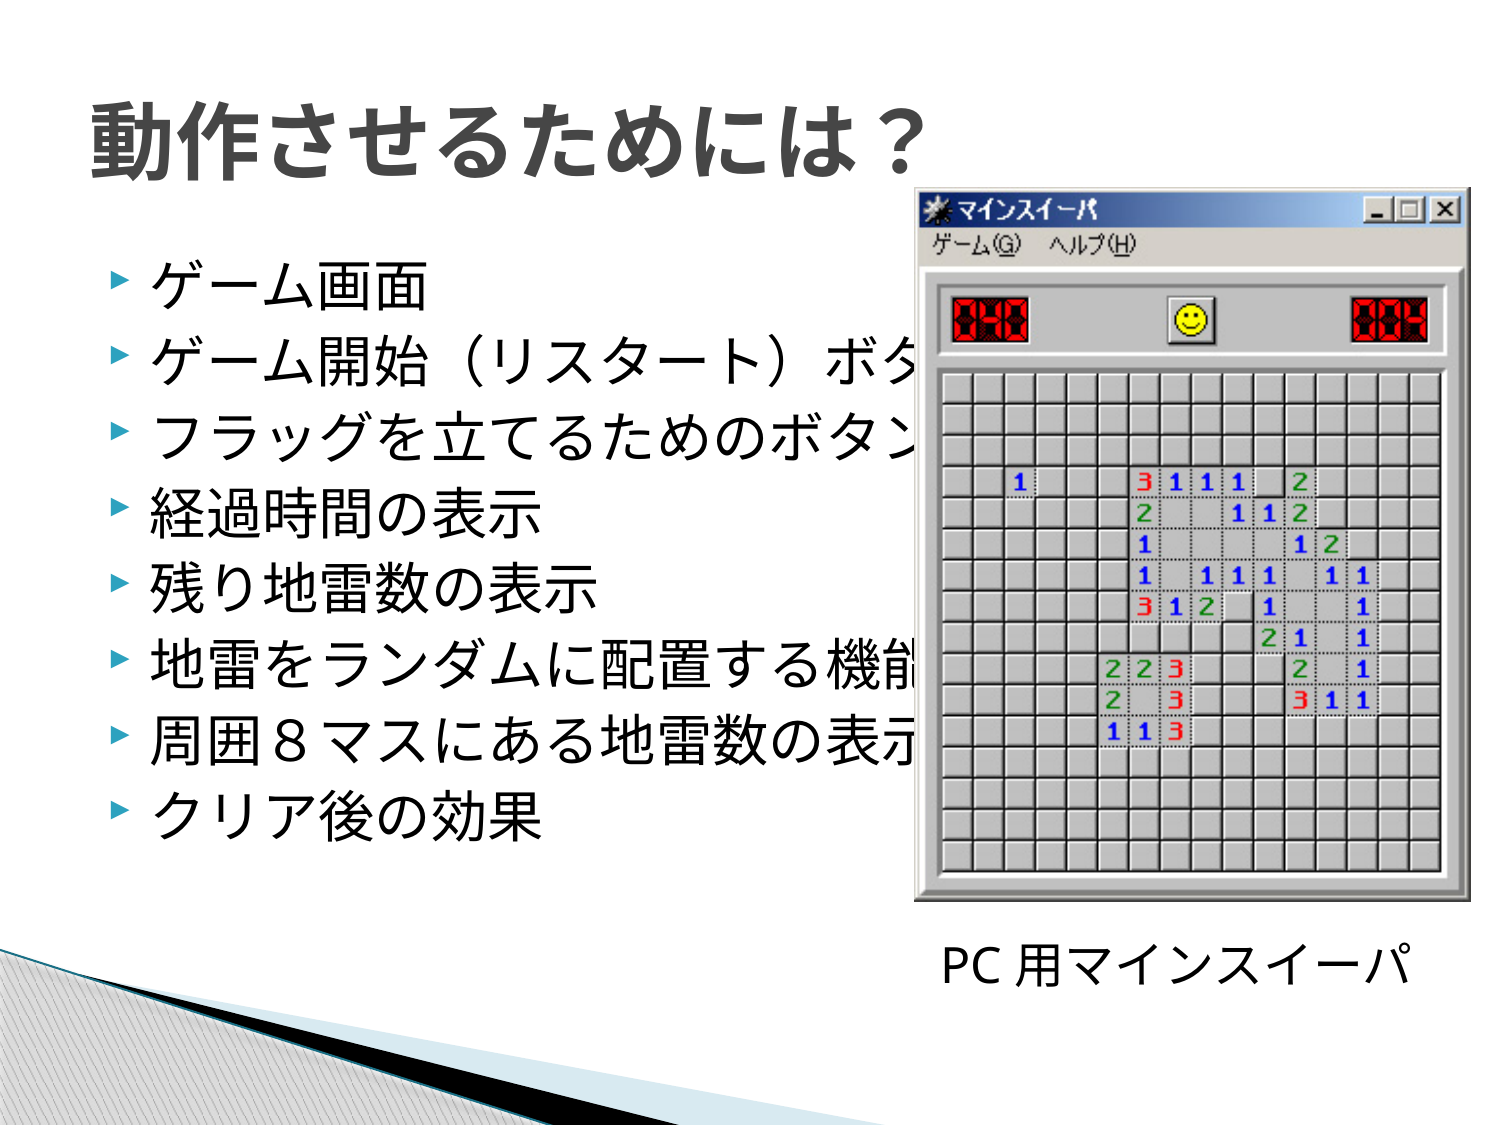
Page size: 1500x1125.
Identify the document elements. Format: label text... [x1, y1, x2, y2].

title 動作させるためには？ [75, 45, 1425, 233]
list ゲーム画面 ゲーム開始（リスタート）ボタン フラッグを立てるためのボタン 経過時間の表示 残り地雷数の表示 地雷をランダムに配置する機能 周囲８マスにある地雷数の表示 クリア後の効果 [75, 243, 1425, 986]
text_box PC用マインスイーパ [925, 925, 1430, 1001]
picture [913, 187, 1471, 902]
